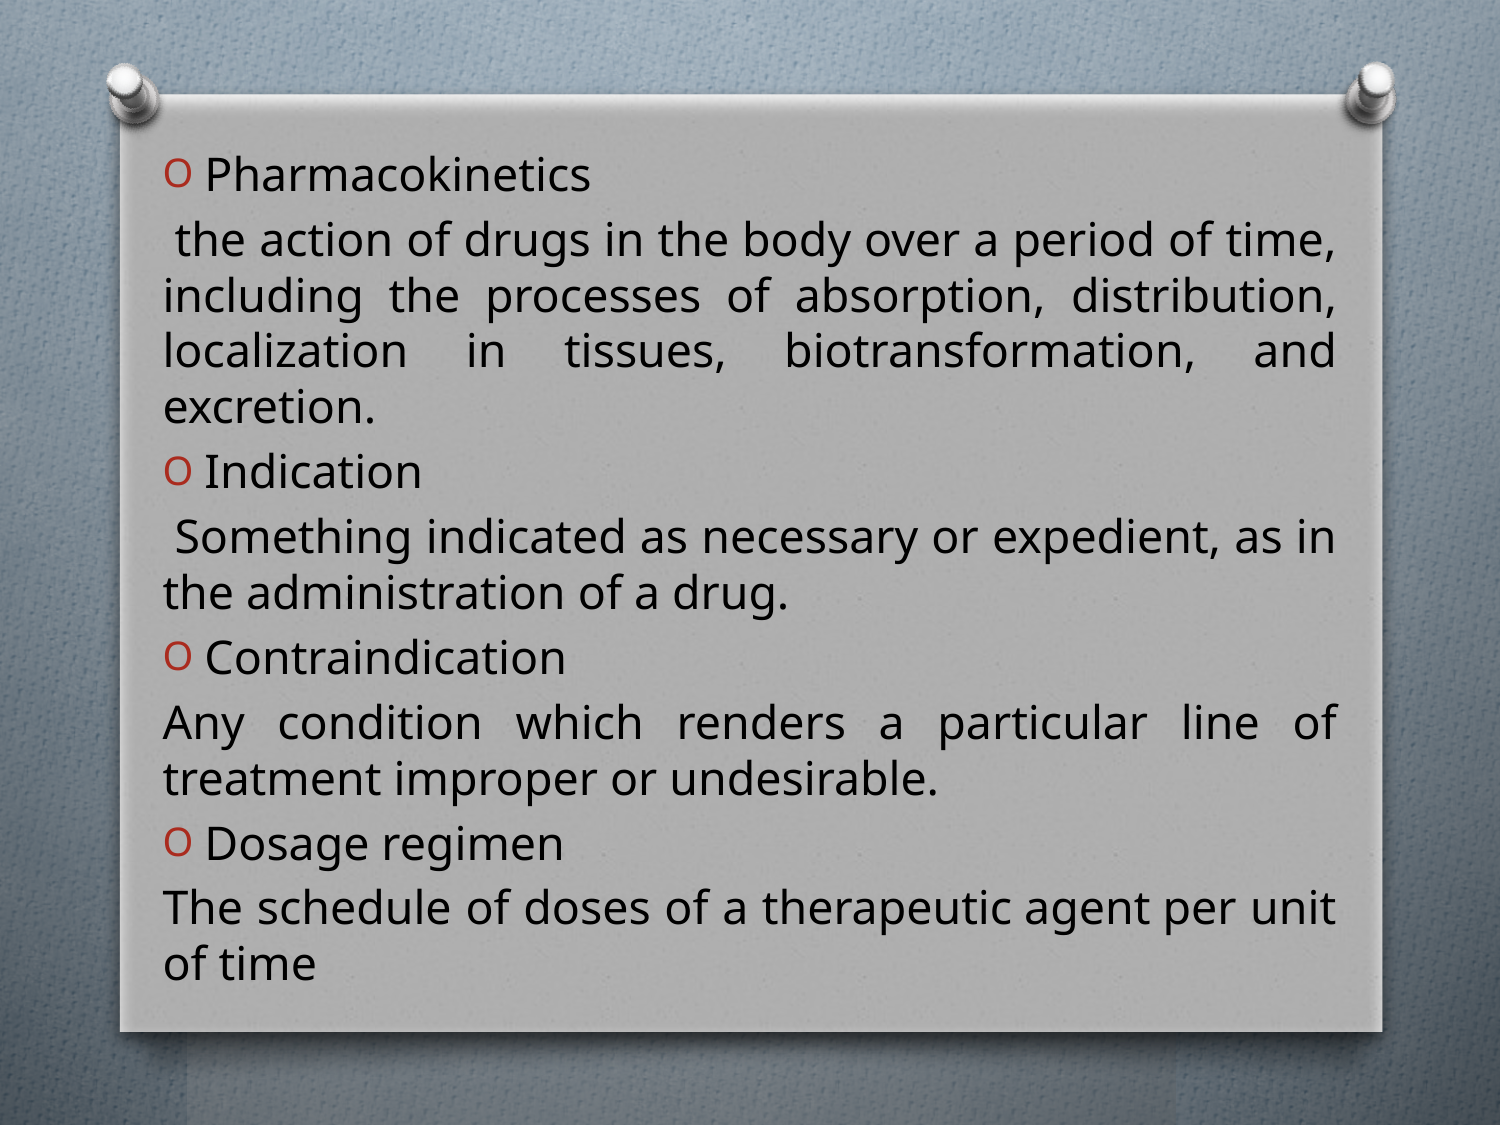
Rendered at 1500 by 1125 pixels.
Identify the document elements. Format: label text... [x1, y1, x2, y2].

list Pharmacokinetics the action of drugs in the body over a period of time, including the processes of absorption, distribution, localization in tissues, biotransformation, and excretion. Indication Something indicated as necessary or expedient, as in the administration of a drug. Contraindication Any condition which renders a particular line of treatment improper or undesirable. Dosage regimen The schedule of doses of a therapeutic agent per unit of time [147, 137, 1353, 1000]
picture [1317, 35, 1439, 156]
picture [75, 29, 198, 147]
